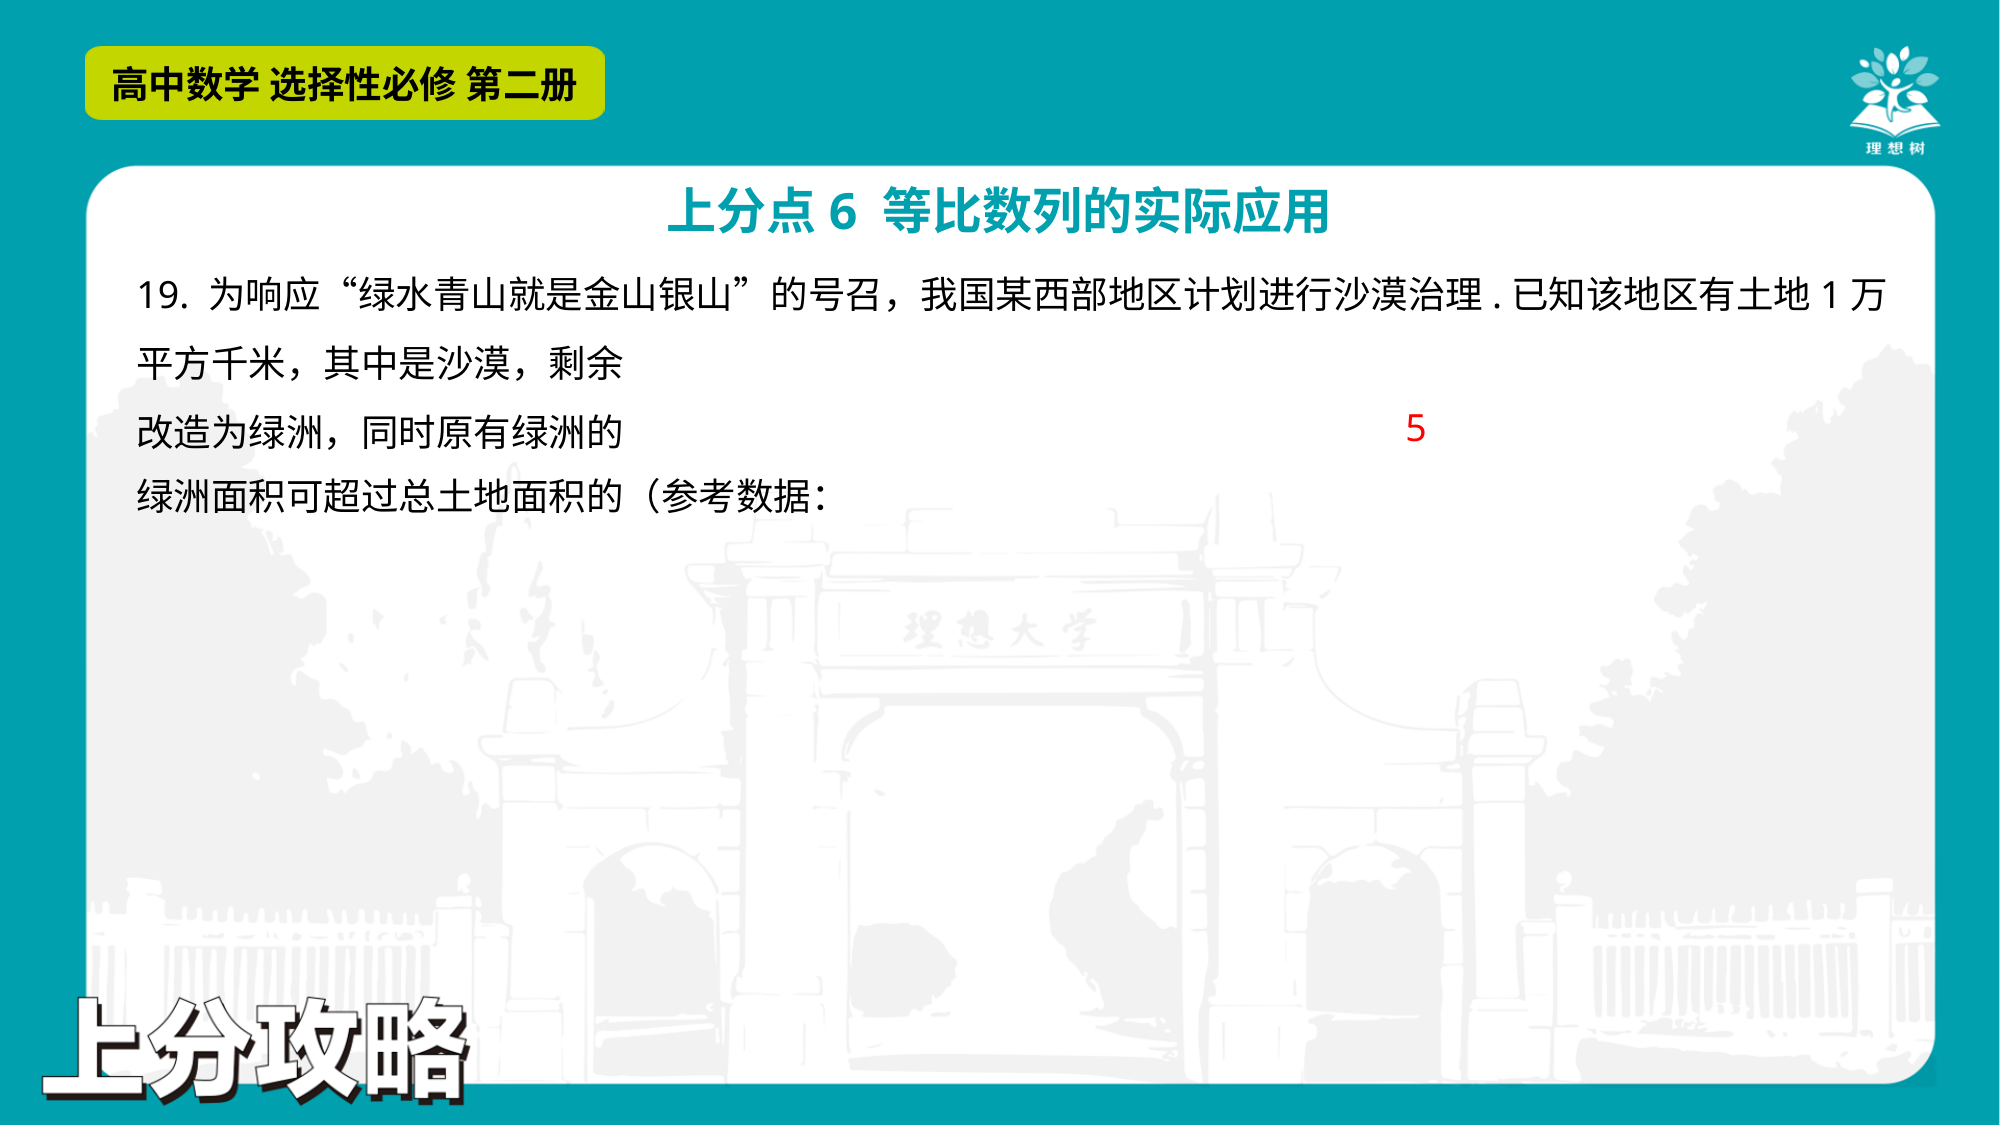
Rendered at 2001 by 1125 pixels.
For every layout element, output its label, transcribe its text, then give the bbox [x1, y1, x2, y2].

text_box 5 [1391, 380, 1441, 442]
picture [0, 0, 2000, 1125]
